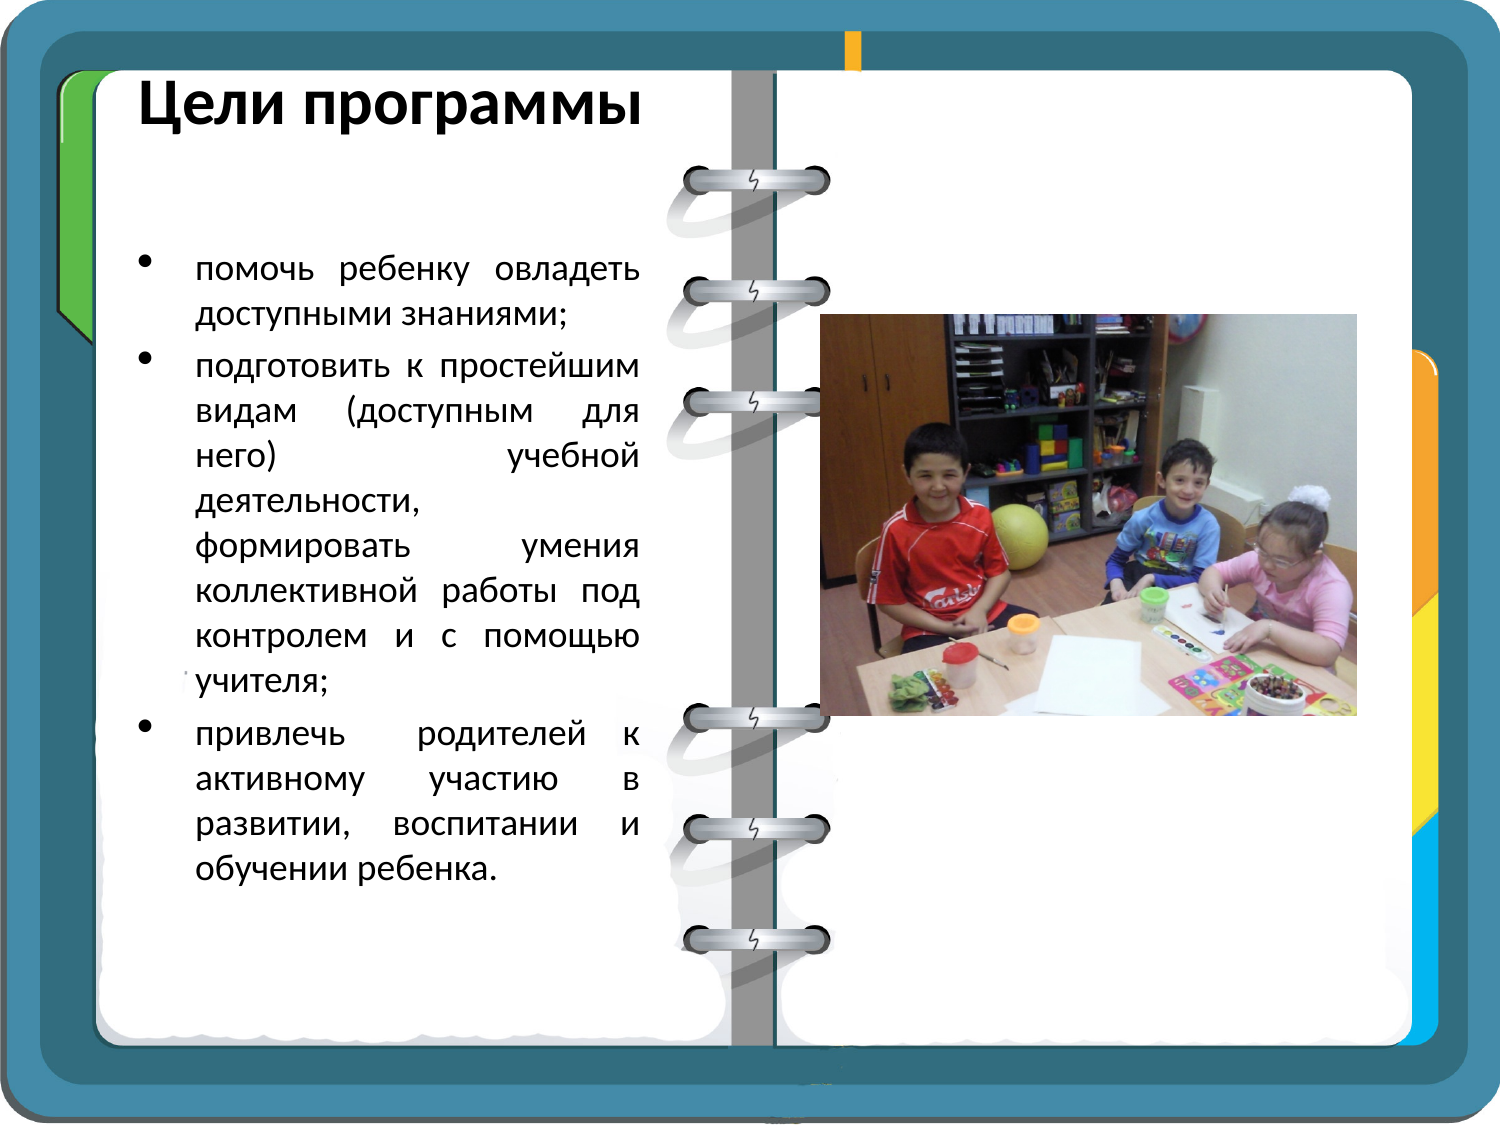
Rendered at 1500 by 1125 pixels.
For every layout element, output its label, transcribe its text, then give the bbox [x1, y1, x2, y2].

list помочь ребенку овладеть доступными знаниями; подготовить к простейшим видам (доступным для него) учебной деятельности, формировать умения коллективной работы под контролем и с помощью учителя; привлечь родителей к активному участию в развитии, воспитании и обучении ребенка. [123, 235, 656, 1005]
picture [0, 0, 1500, 1125]
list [820, 314, 1357, 717]
title Цели программы [123, 90, 691, 236]
